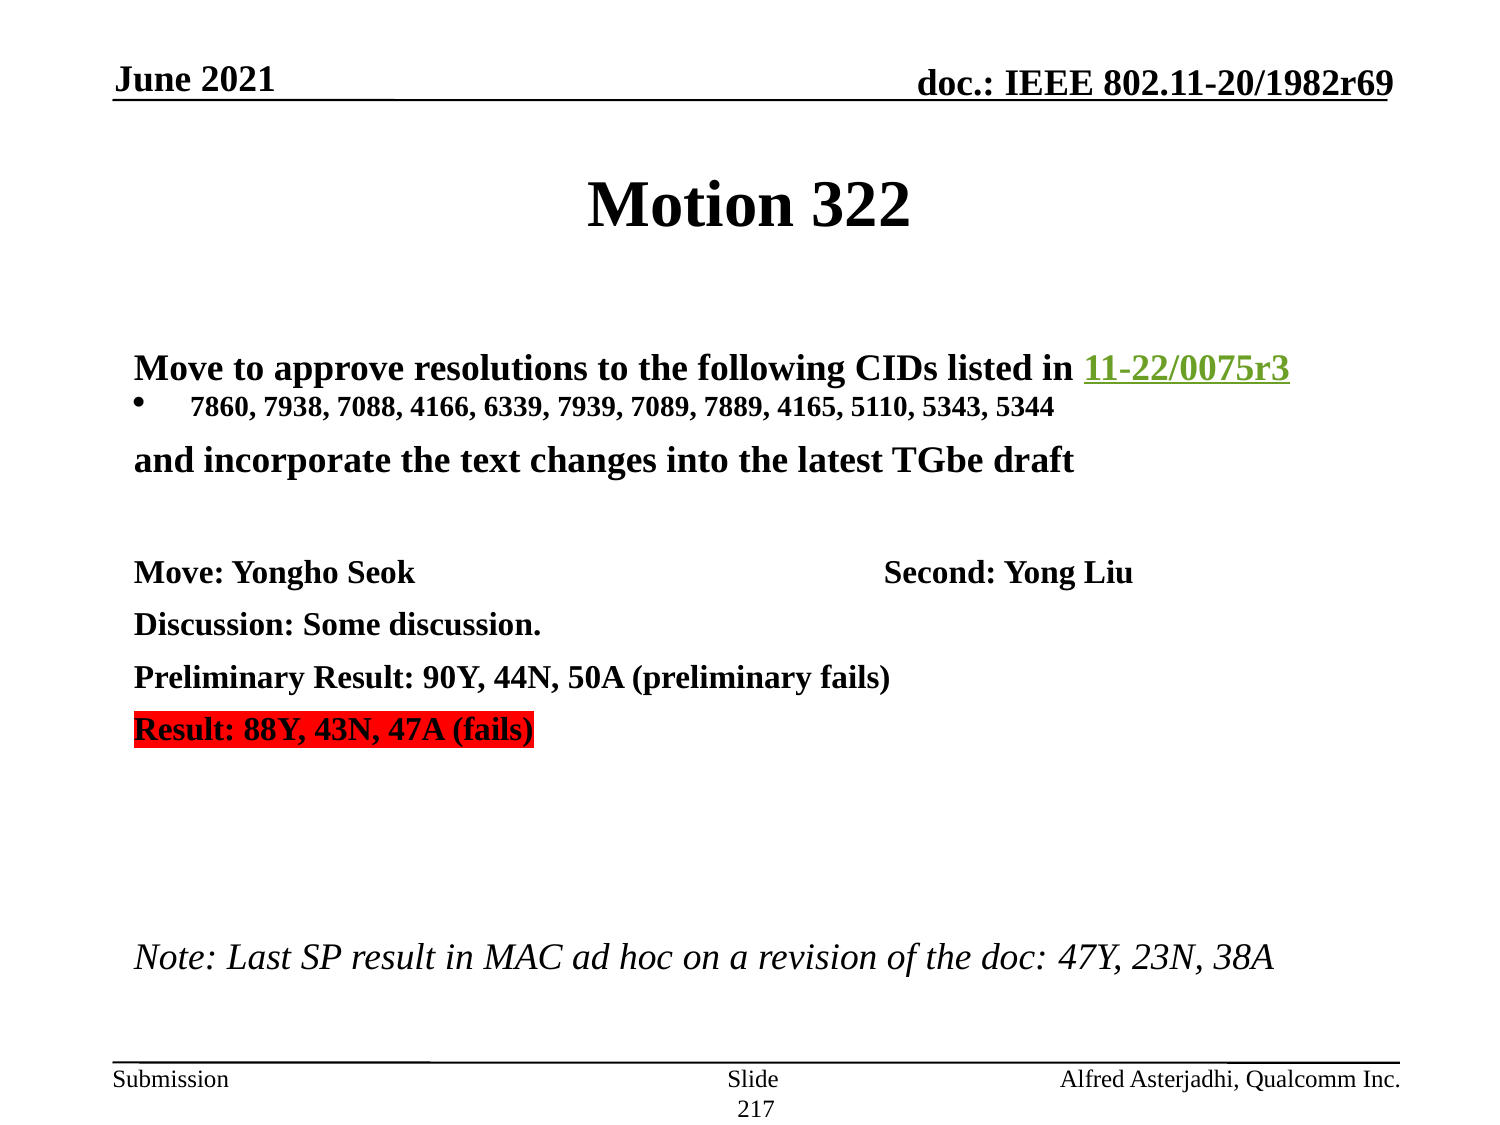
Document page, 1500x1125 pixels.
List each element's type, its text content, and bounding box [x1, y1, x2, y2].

slide_number Slide 217 [712, 1061, 800, 1123]
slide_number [114, 54, 423, 100]
footer Alfred Asterjadhi, Qualcomm Inc. [878, 1061, 1402, 1093]
title Motion 322 [112, 112, 1388, 288]
list Move to approve resolutions to the following CIDs listed in 11-22/0075r3 7860, 7938, 7088, 4166, 6339, 7939, 7089, 7889, 4165, 5110, 5343, 5344 and incorporate the text changes into the latest TGbe draft Move: Yongho Seok Second: Yong Liu Discussion: Some discussion. Preliminary Result: 90Y, 44N, 50A (preliminary fails) Result: 88Y, 43N, 47A (fails) Note: Last SP result in MAC ad hoc on a revision of the doc: 47Y, 23N, 38A [118, 334, 1394, 1011]
